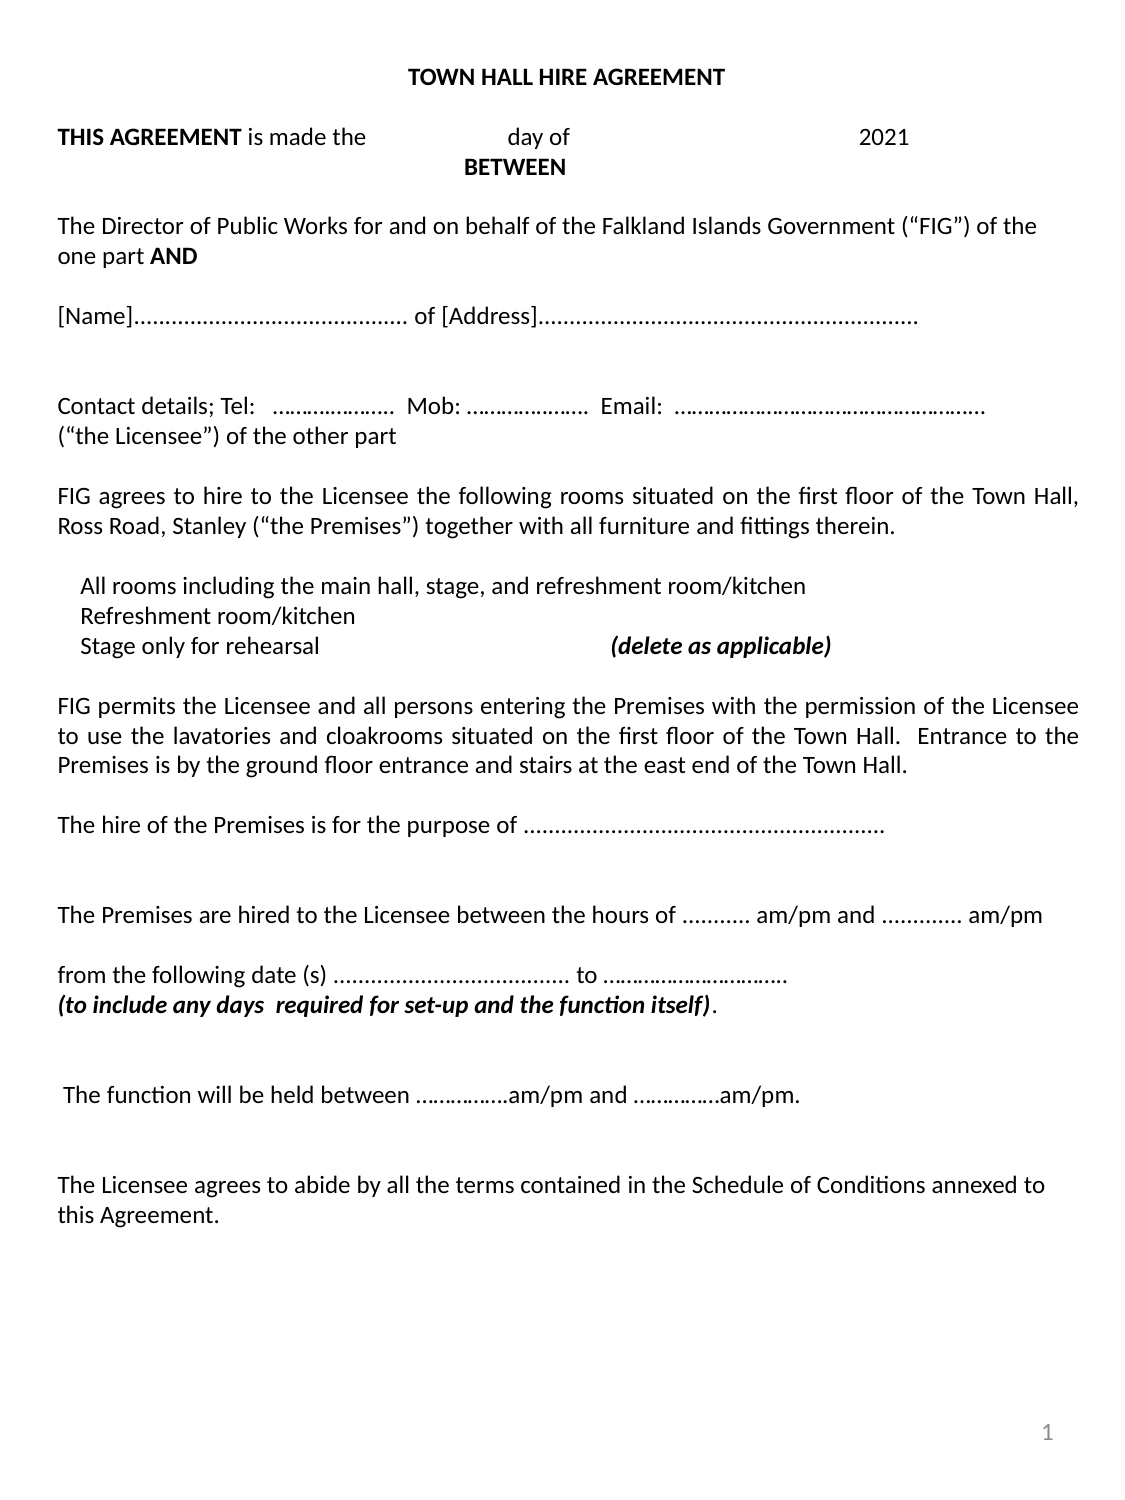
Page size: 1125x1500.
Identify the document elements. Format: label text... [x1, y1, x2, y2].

slide_number 1 [806, 1390, 1069, 1471]
text_box TOWN HALL HIRE AGREEMENT THIS AGREEMENT is made the day of 2021 BETWEEN The Director of Public Works for and on behalf of the Falkland Islands Government (“FIG”) of the one part AND [Name]............................................ of [Address]............................................................. Contact details; Tel: ……….……….. Mob: …………..……. Email: ……………………………………………... (“the Licensee”) of the other part FIG agrees to hire to the Licensee the following rooms situated on the first floor of the Town Hall, Ross Road, Stanley (“the Premises”) together with all furniture and fittings therein. All rooms including the main hall, stage, and refreshment room/kitchen Refreshment room/kitchen Stage only for rehearsal (delete as applicable) FIG permits the Licensee and all persons entering the Premises with the permission of the Licensee to use the lavatories and cloakrooms situated on the first floor of the Town Hall. Entrance to the Premises is by the ground floor entrance and stairs at the east end of the Town Hall. The hire of the Premises is for the purpose of .......................................................... The Premises are hired to the Licensee between the hours of ........... am/pm and ............. am/pm from the following date (s) ...................................... to ………………………….. (to include any days required for set-up and the function itself). The function will be held between …………….am/pm and ……………am/pm. The Licensee agrees to abide by all the terms contained in the Schedule of Conditions annexed to this Agreement. [42, 53, 1094, 1266]
